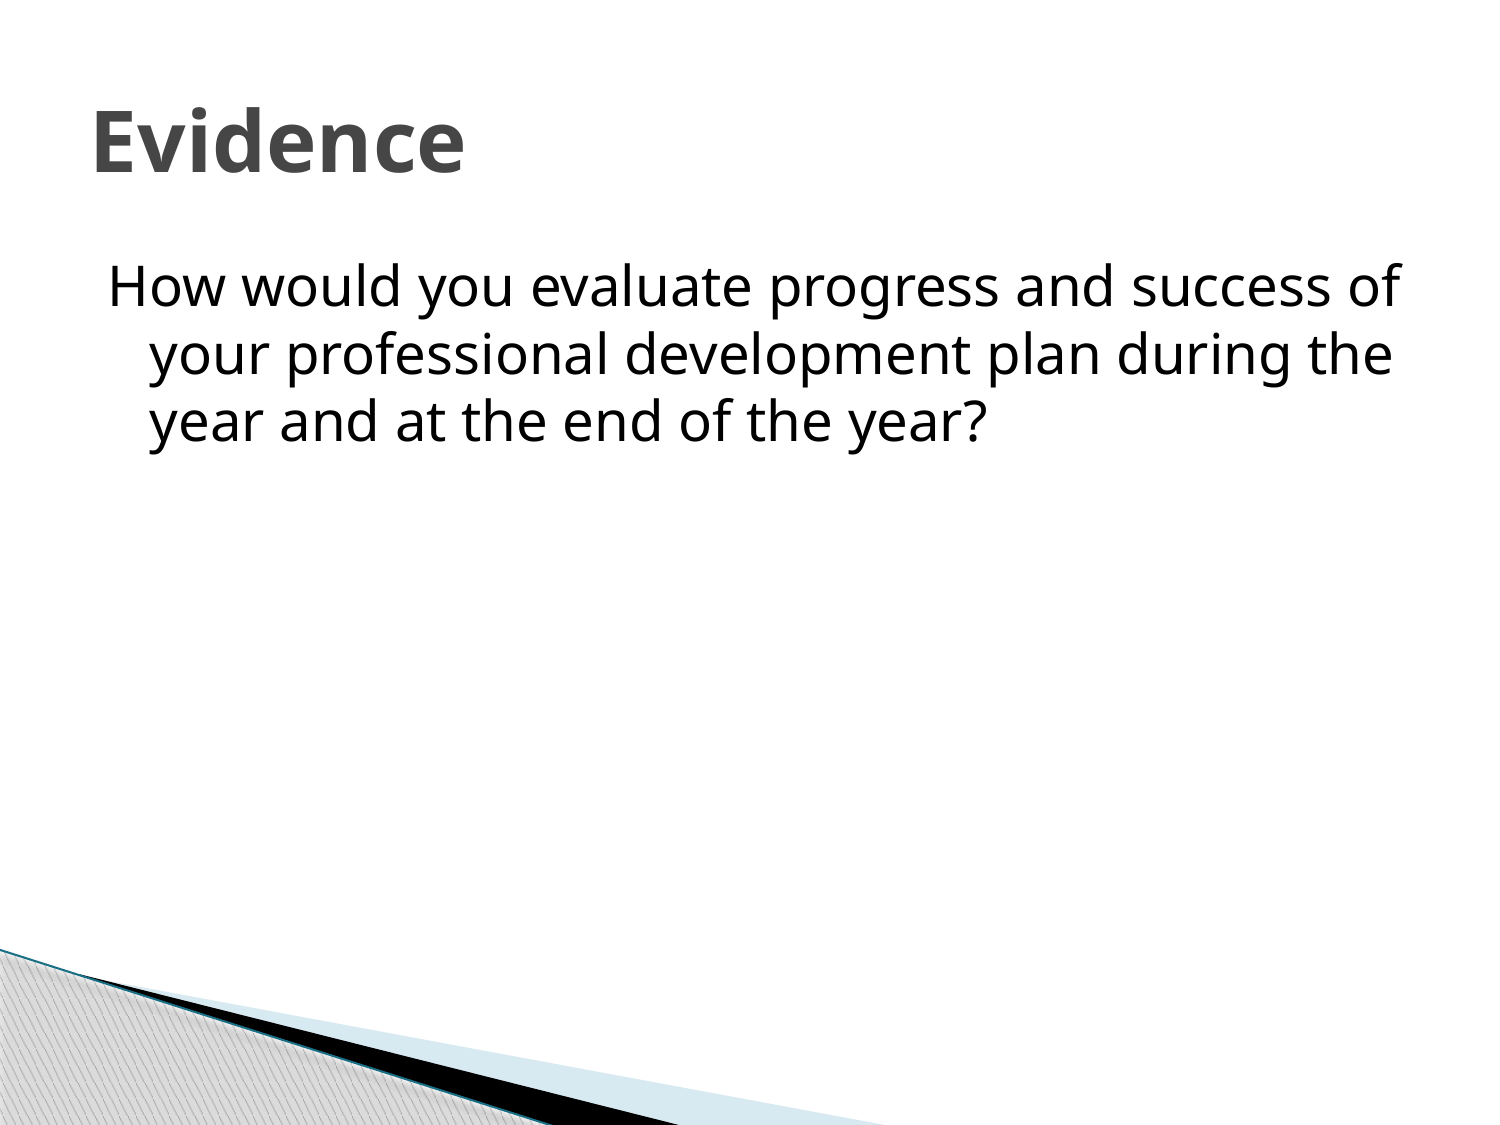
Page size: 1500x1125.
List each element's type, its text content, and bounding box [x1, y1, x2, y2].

list How would you evaluate progress and success of your professional development plan during the year and at the end of the year? [75, 243, 1425, 986]
title Evidence [75, 45, 1425, 233]
